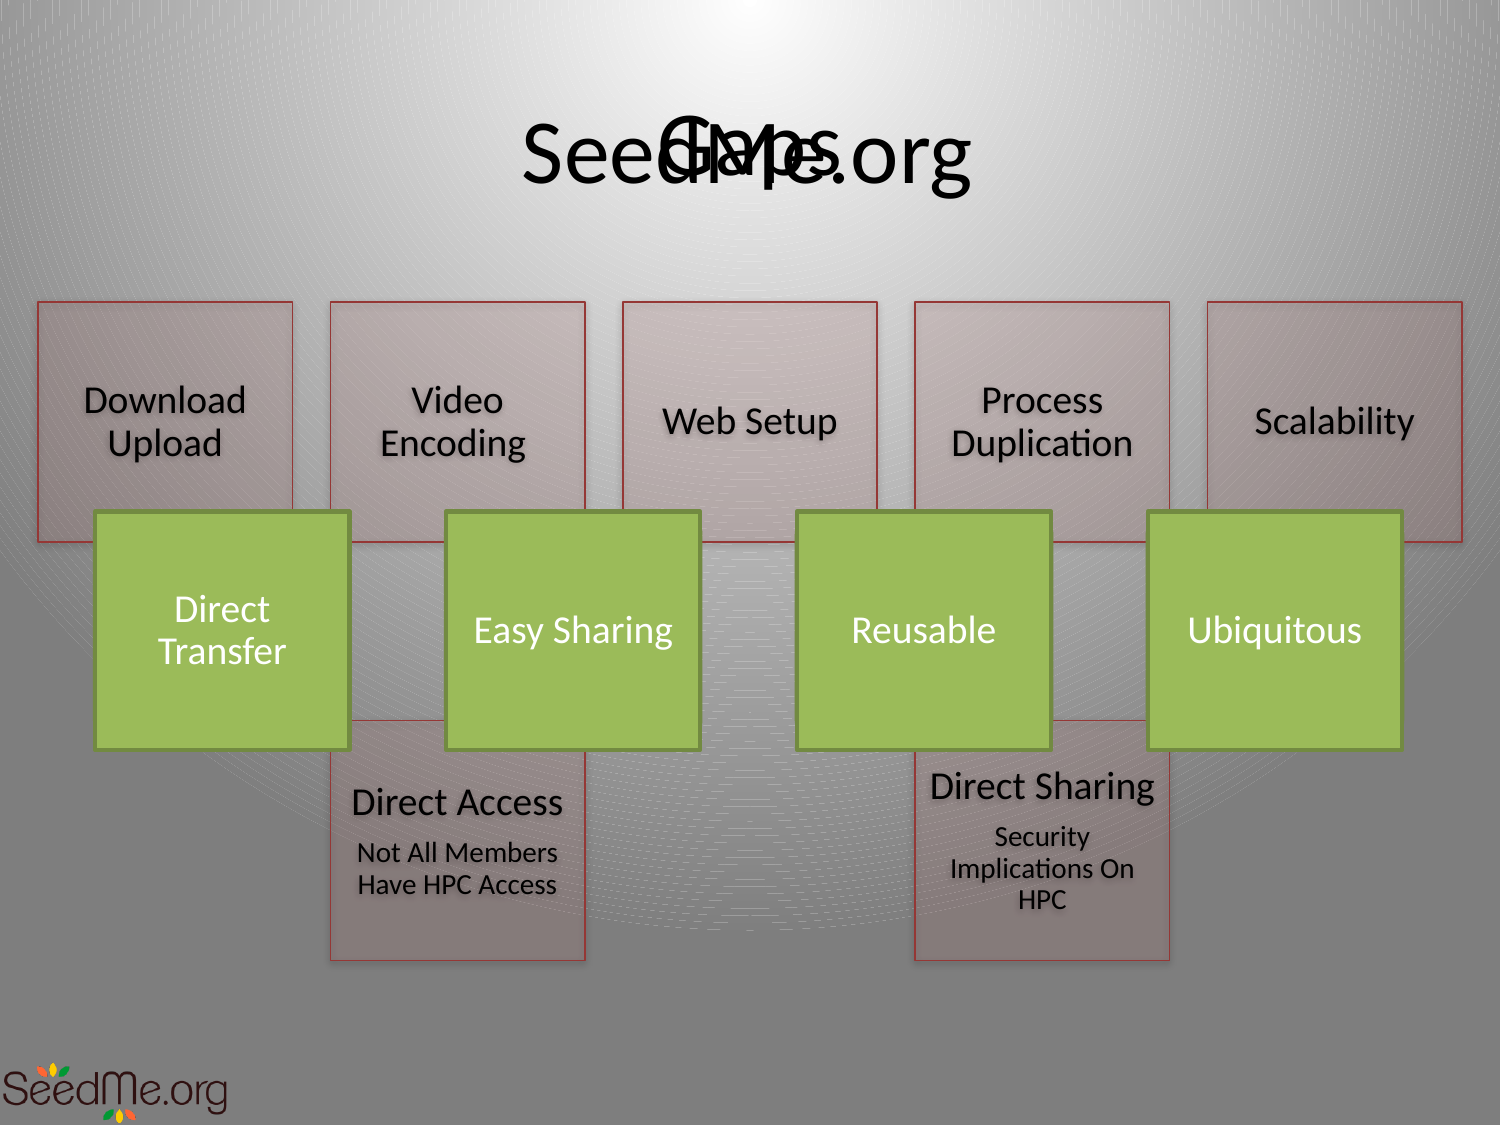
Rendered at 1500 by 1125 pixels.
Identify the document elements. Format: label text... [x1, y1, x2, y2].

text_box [445, 511, 701, 751]
text_box Scalability [1207, 301, 1463, 543]
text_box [796, 511, 1052, 751]
text_box Web Setup [622, 301, 878, 543]
picture [1, 1060, 227, 1124]
text_box Direct Access Not All Members Have HPC Access [330, 720, 586, 961]
text_box SeedMe.org [72, 62, 1423, 232]
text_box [94, 511, 350, 751]
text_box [1147, 511, 1403, 751]
text_box Process Duplication [914, 301, 1170, 543]
title Gaps [75, 45, 1425, 233]
text_box Download Upload [37, 301, 293, 543]
text_box Video Encoding [330, 301, 586, 543]
text_box Direct Sharing Security Implications On HPC [914, 720, 1170, 961]
